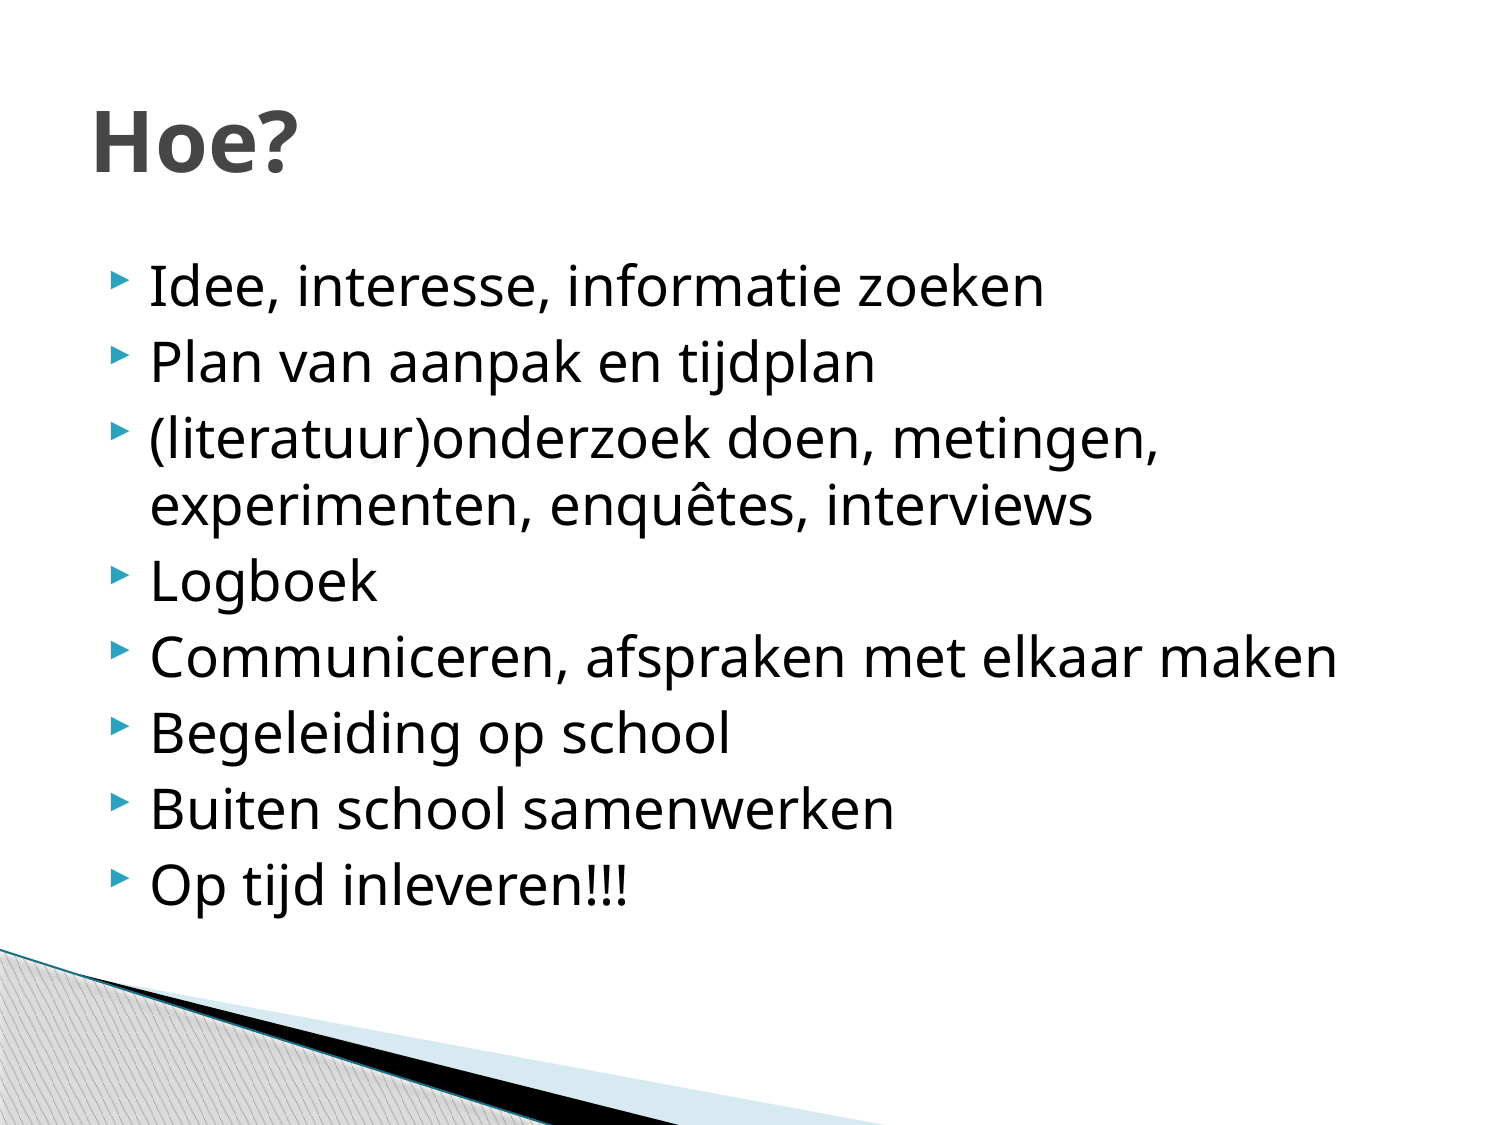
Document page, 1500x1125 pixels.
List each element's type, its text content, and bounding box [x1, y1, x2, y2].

list Idee, interesse, informatie zoeken Plan van aanpak en tijdplan (literatuur)onderzoek doen, metingen, experimenten, enquêtes, interviews Logboek Communiceren, afspraken met elkaar maken Begeleiding op school Buiten school samenwerken Op tijd inleveren!!! [75, 243, 1425, 986]
title Hoe? [75, 45, 1425, 233]
